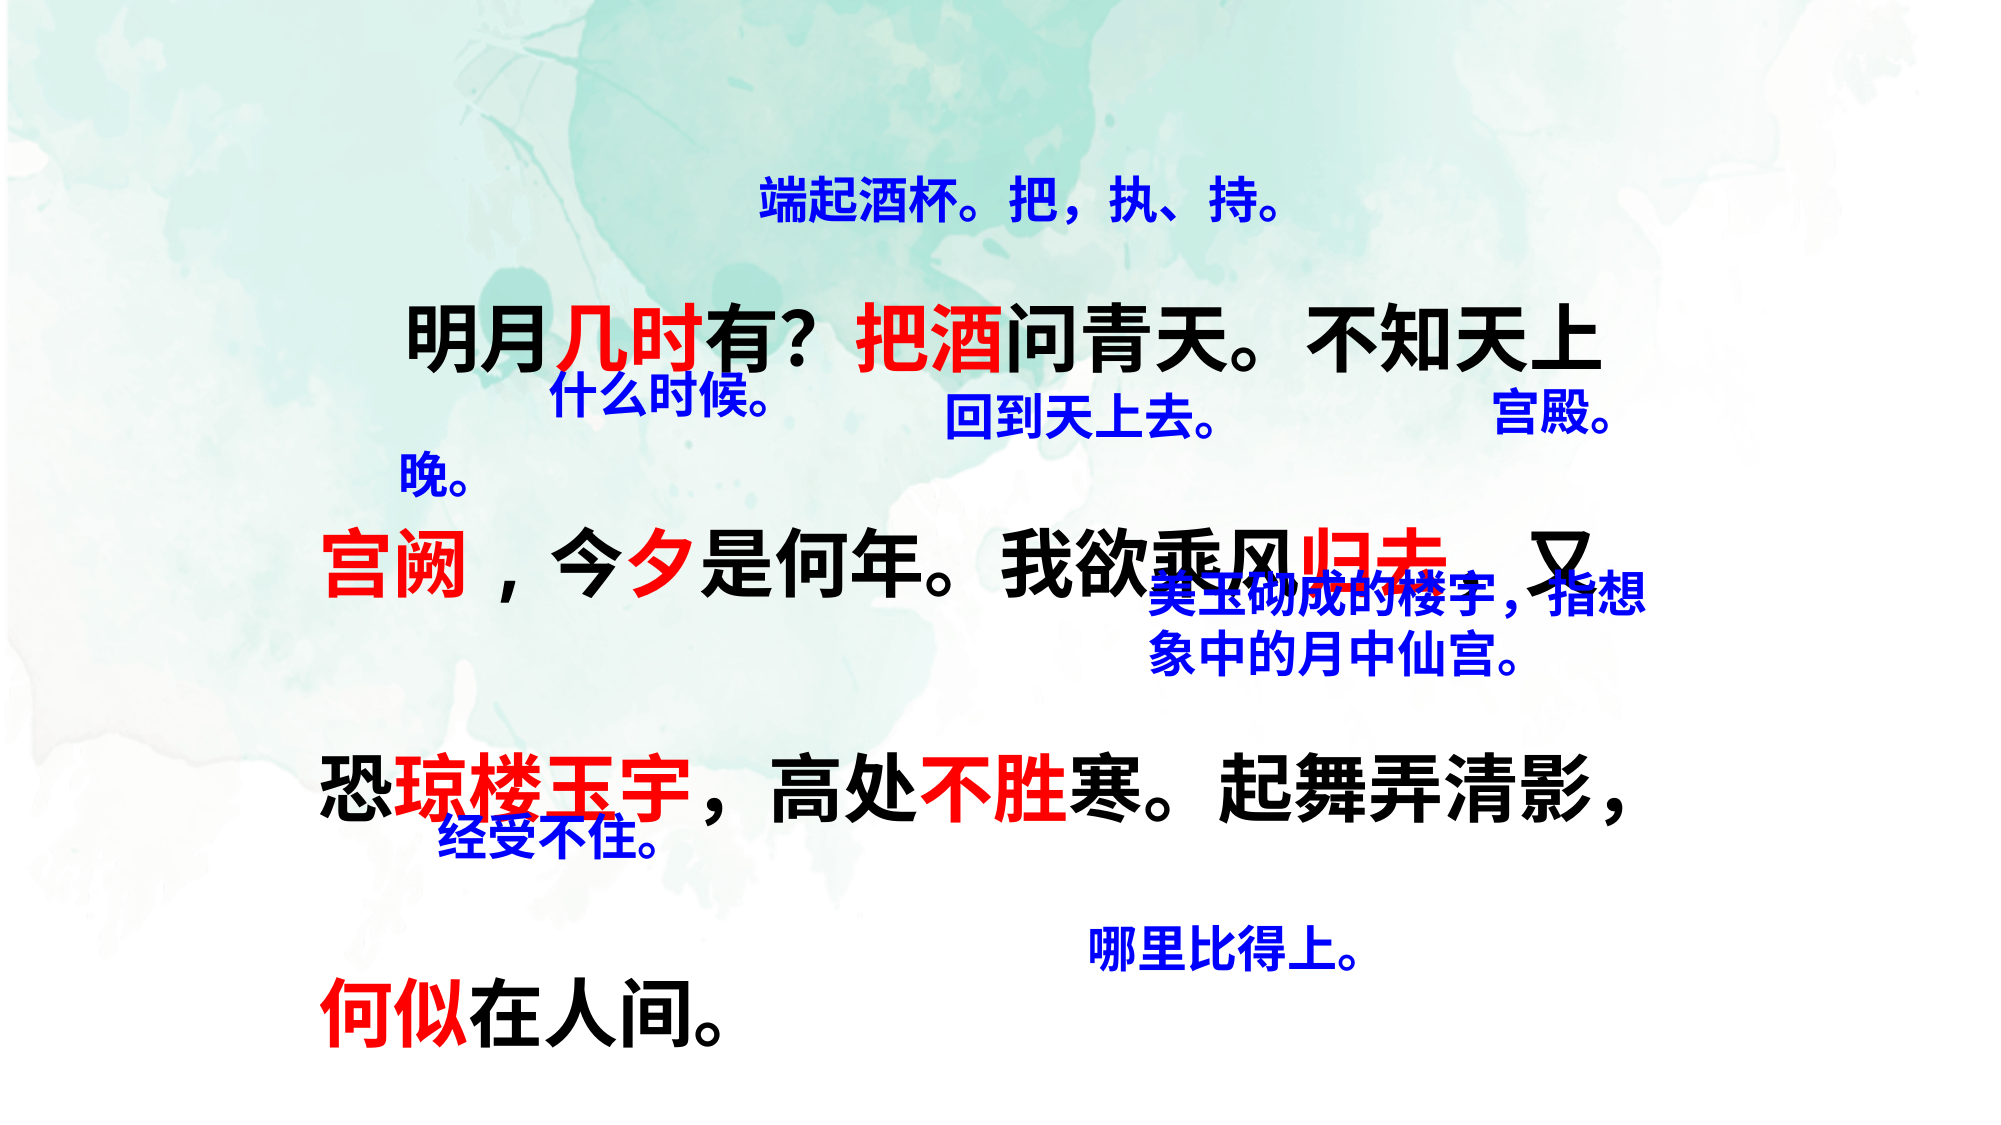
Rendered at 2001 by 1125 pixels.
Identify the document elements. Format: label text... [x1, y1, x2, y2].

picture [0, 0, 2000, 1125]
text_box 端起酒杯。把，执、持。 [738, 159, 1362, 239]
text_box 回到天上去。 [924, 375, 1278, 456]
text_box 晚。 [378, 433, 547, 514]
text_box 什么时候。 [528, 353, 837, 434]
text_box 美玉砌成的楼宇，指想象中的月中仙宫。 [1127, 552, 1669, 693]
text_box 经受不住。 [416, 795, 742, 876]
text_box 明月几时有？把酒问青天。不知天上宫阙,今夕是何年。我欲乘风归去，又恐琼楼玉宇，高处不胜寒。起舞弄清影，何似在人间。 [298, 146, 1688, 1067]
text_box 哪里比得上。 [1067, 907, 1427, 988]
text_box 宫殿。 [1470, 370, 1669, 451]
